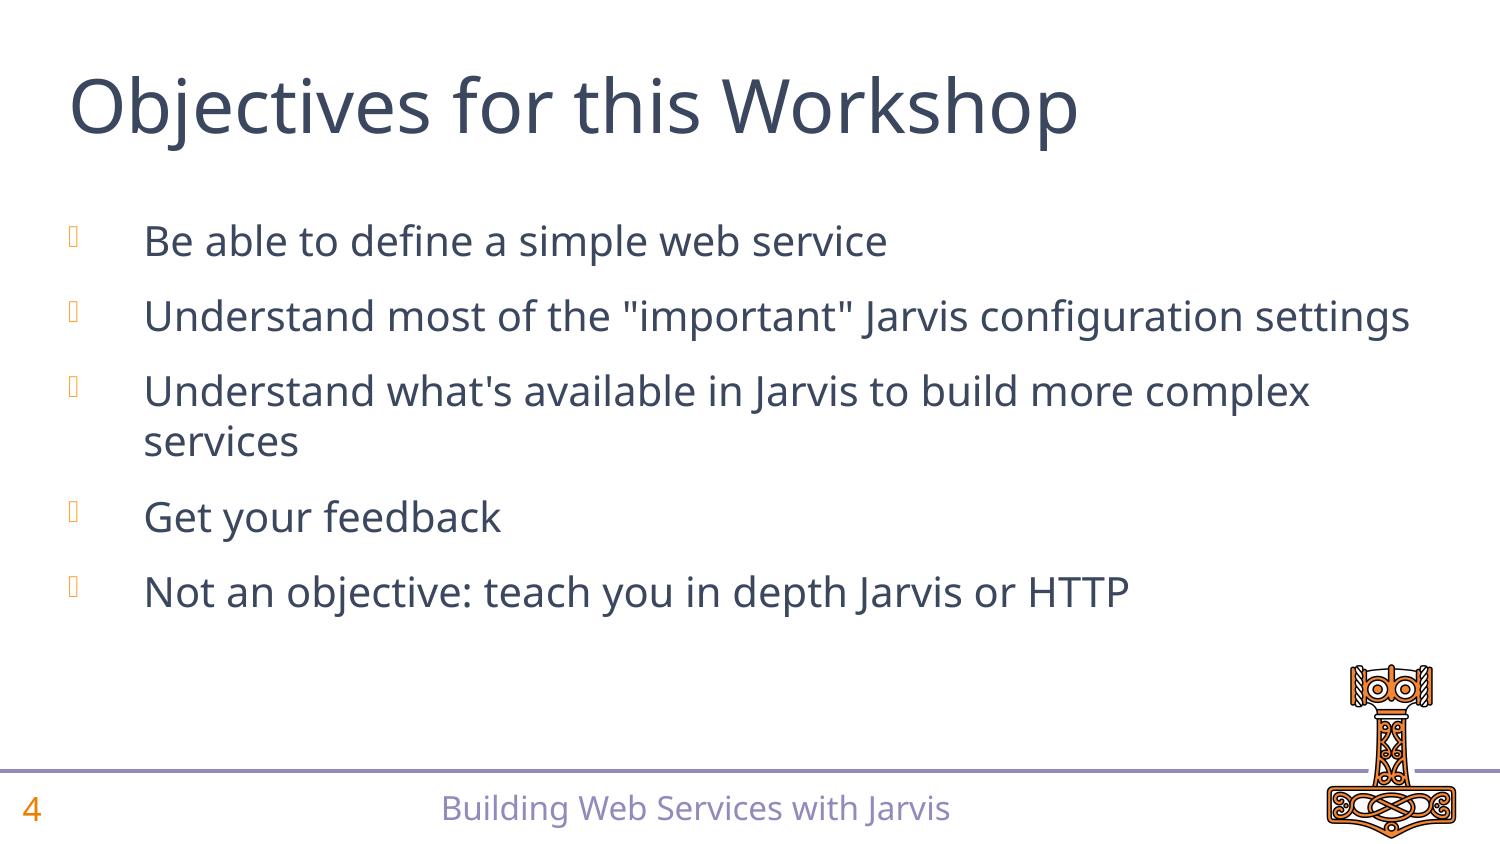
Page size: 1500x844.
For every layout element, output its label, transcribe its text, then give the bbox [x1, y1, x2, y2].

title Objectives for this Workshop [53, 43, 1203, 157]
list Be able to define a simple web service Understand most of the "important" Jarvis configuration settings Understand what's available in Jarvis to build more complex services Get your feedback Not an objective: teach you in depth Jarvis or HTTP [53, 207, 1447, 740]
picture [1320, 655, 1461, 844]
